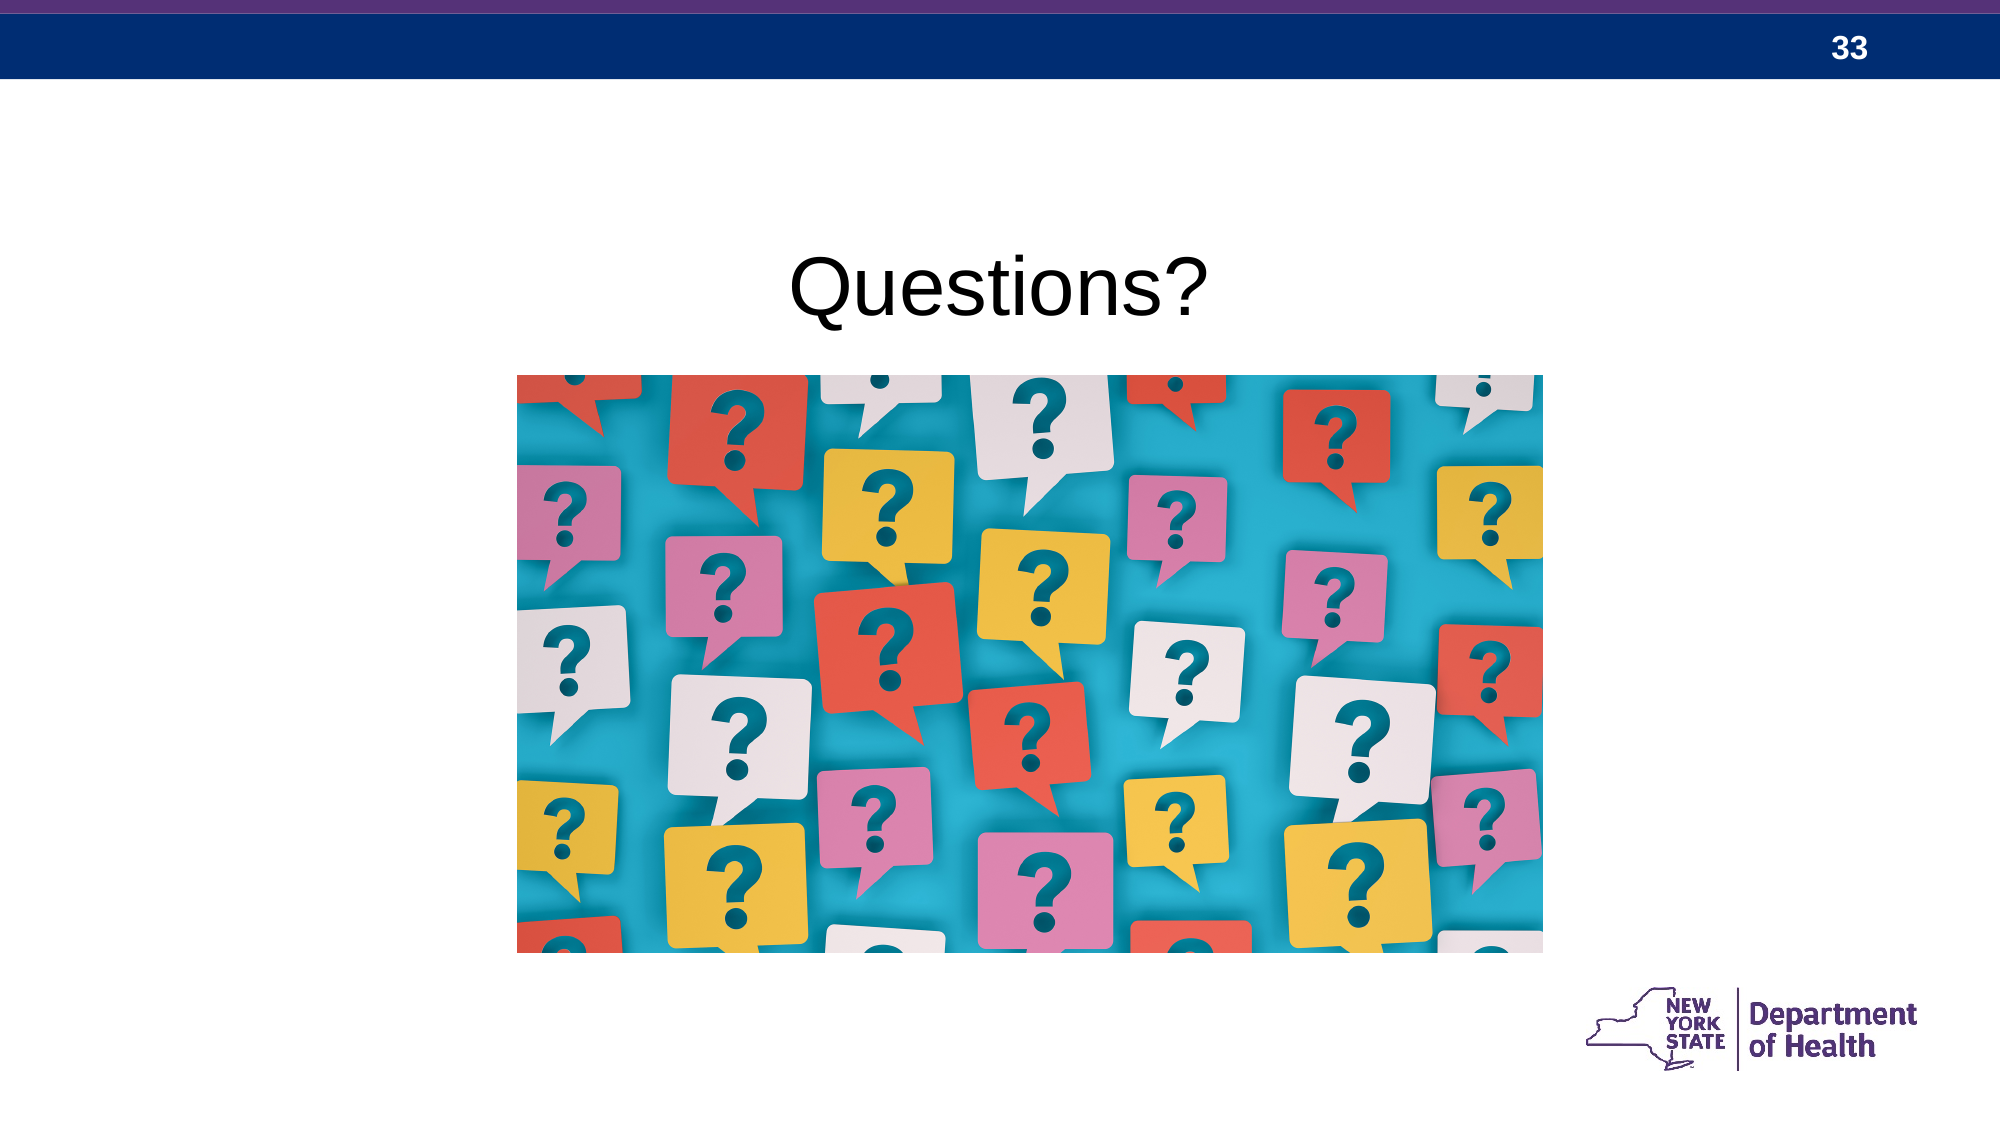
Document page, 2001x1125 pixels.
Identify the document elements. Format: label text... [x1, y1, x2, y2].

picture [1586, 987, 1917, 1071]
text_box Questions? [773, 225, 1559, 340]
picture [517, 375, 1543, 953]
